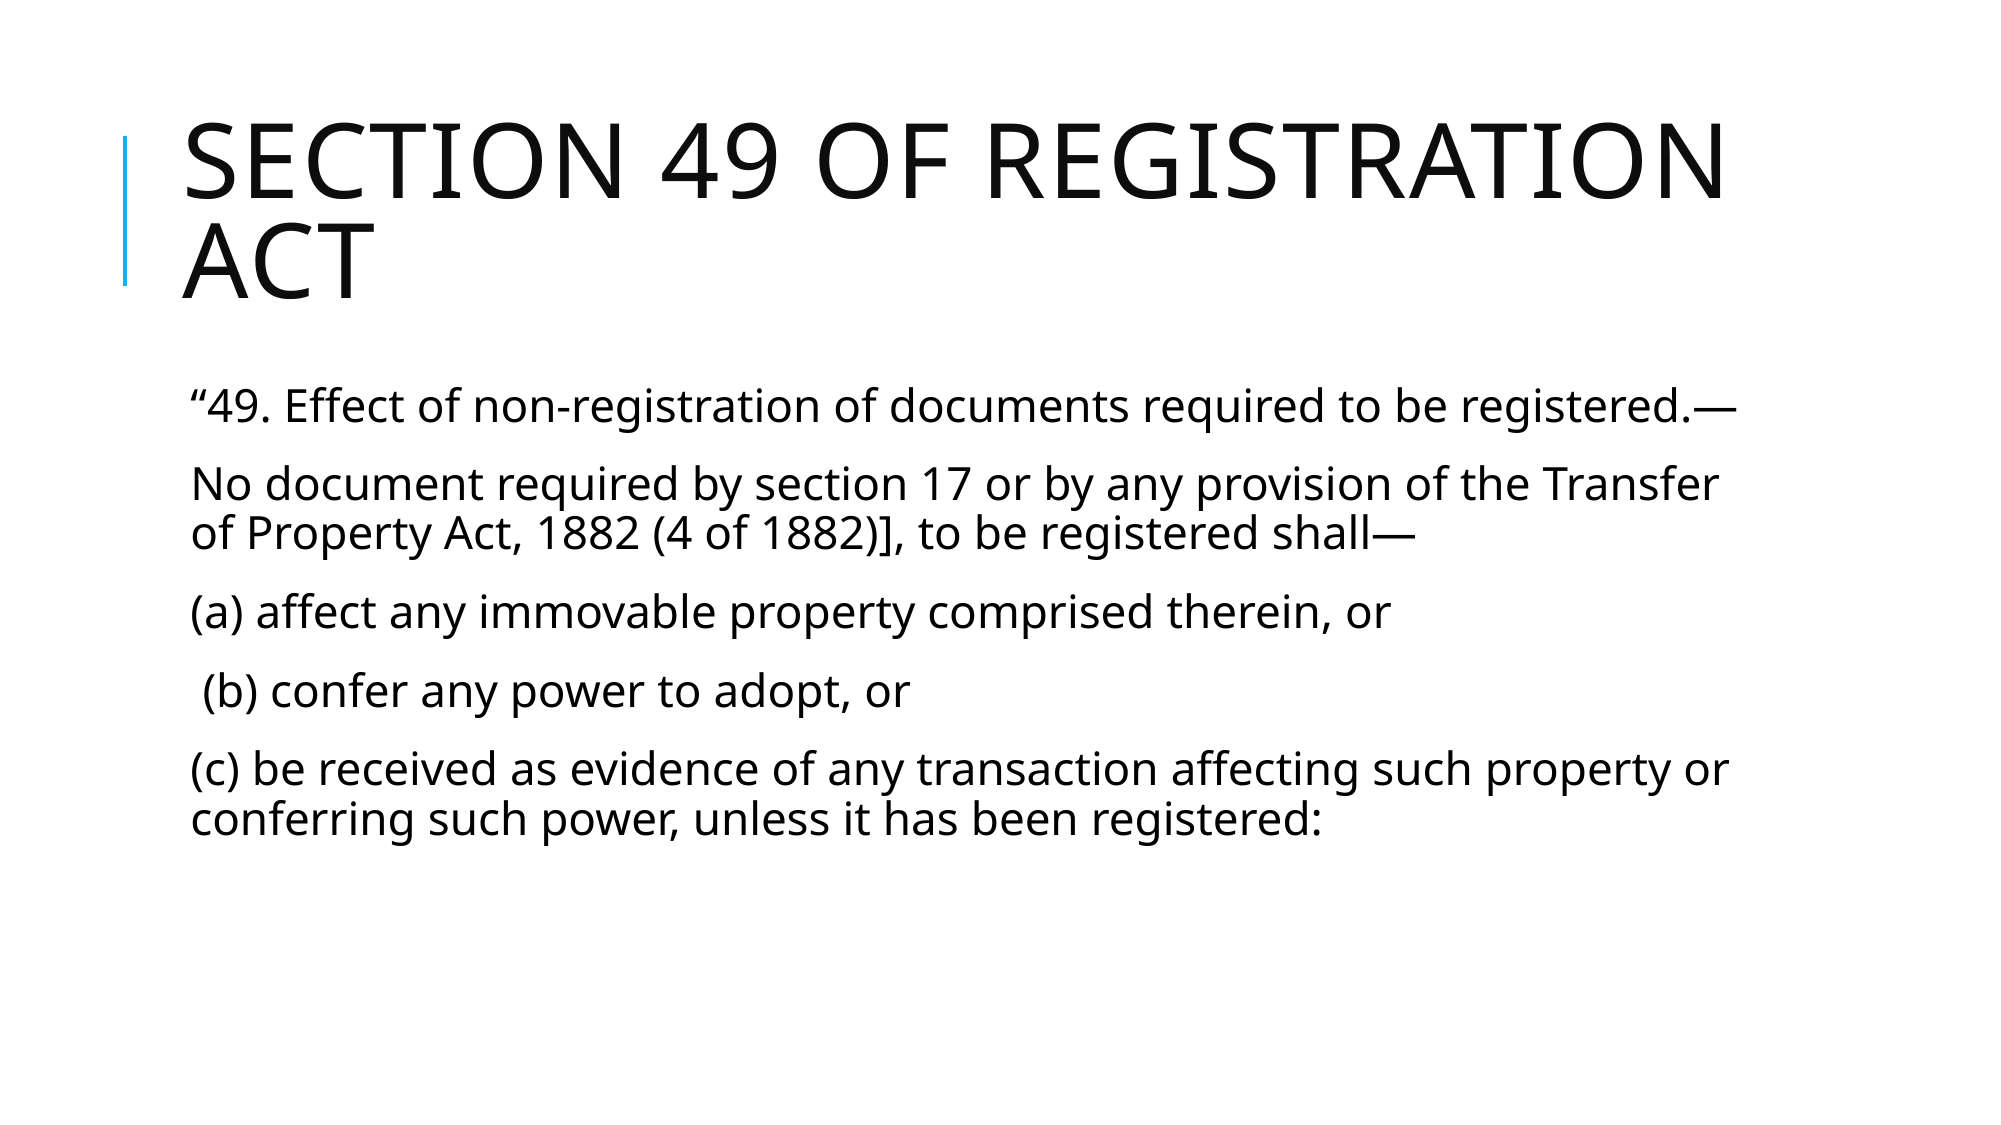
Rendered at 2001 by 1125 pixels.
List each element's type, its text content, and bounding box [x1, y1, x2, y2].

title Section 49 of registration act [168, 96, 1763, 342]
list “49. Effect of non-registration of documents required to be registered.— No document required by section 17 or by any provision of the Transfer of Property Act, 1882 (4 of 1882)], to be registered shall— (a) affect any immovable property comprised therein, or (b) confer any power to adopt, or (c) be received as evidence of any transaction affecting such property or conferring such power, unless it has been registered: [168, 375, 1763, 1035]
